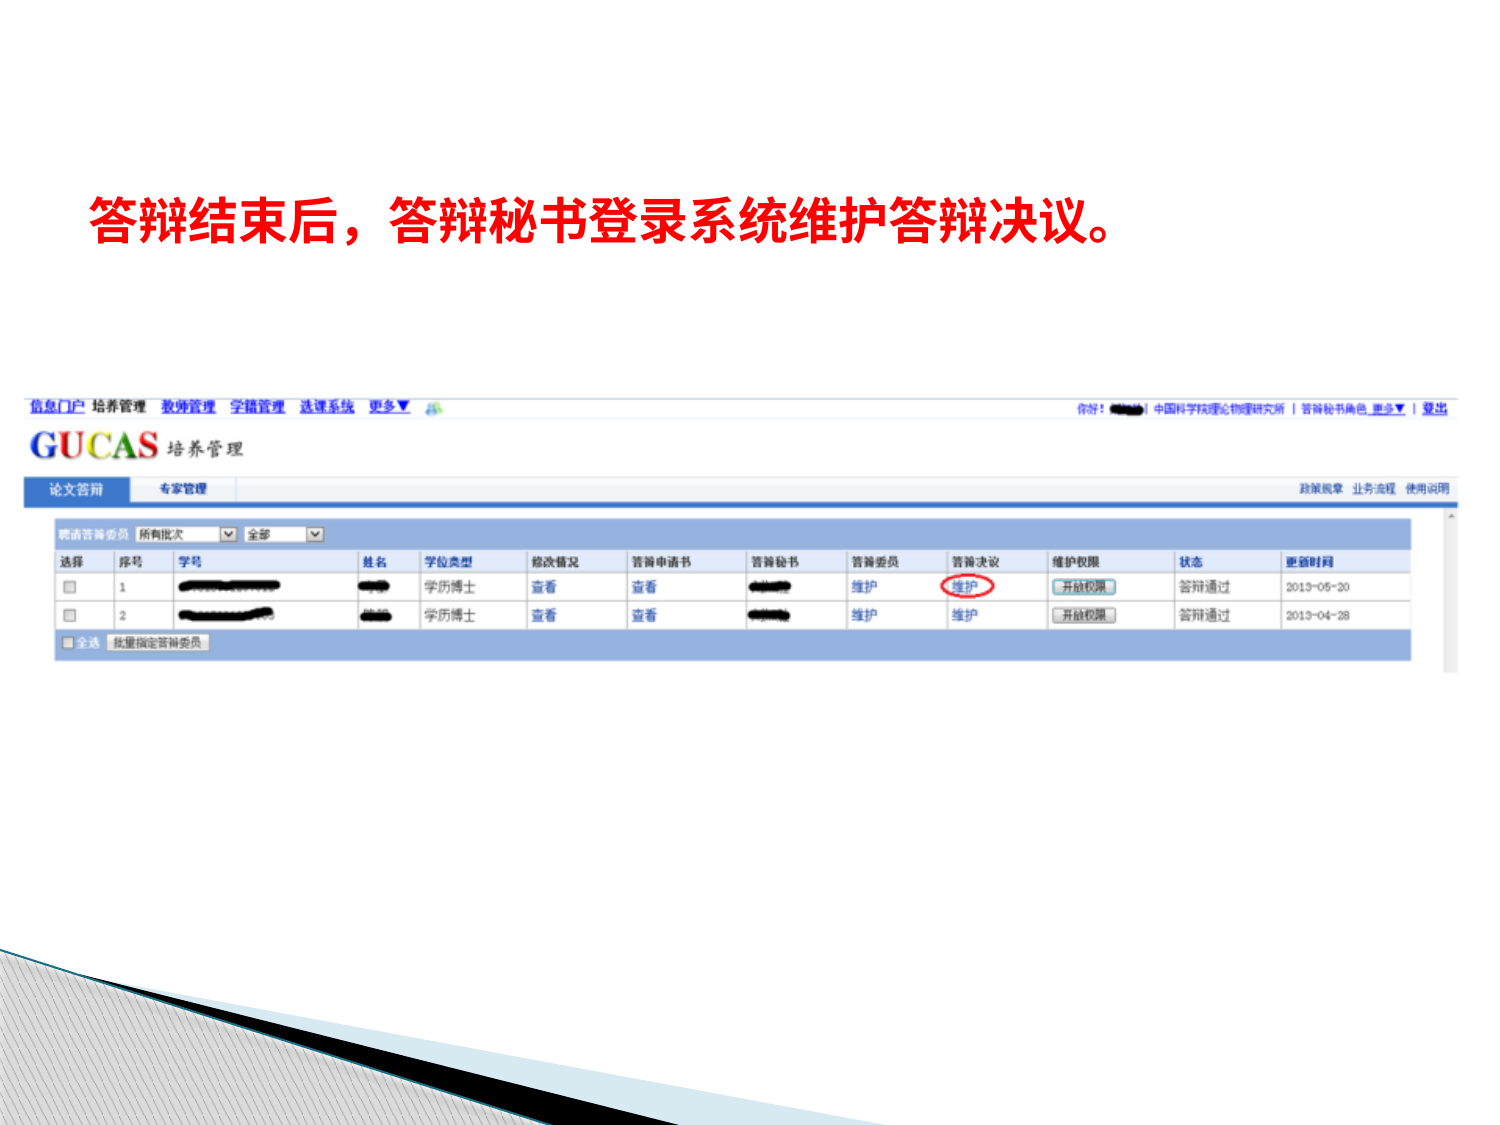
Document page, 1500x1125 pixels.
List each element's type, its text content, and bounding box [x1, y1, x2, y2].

picture [23, 396, 1459, 674]
title 答辩结束后，答辩秘书登录系统维护答辩决议。 [73, 125, 1424, 313]
